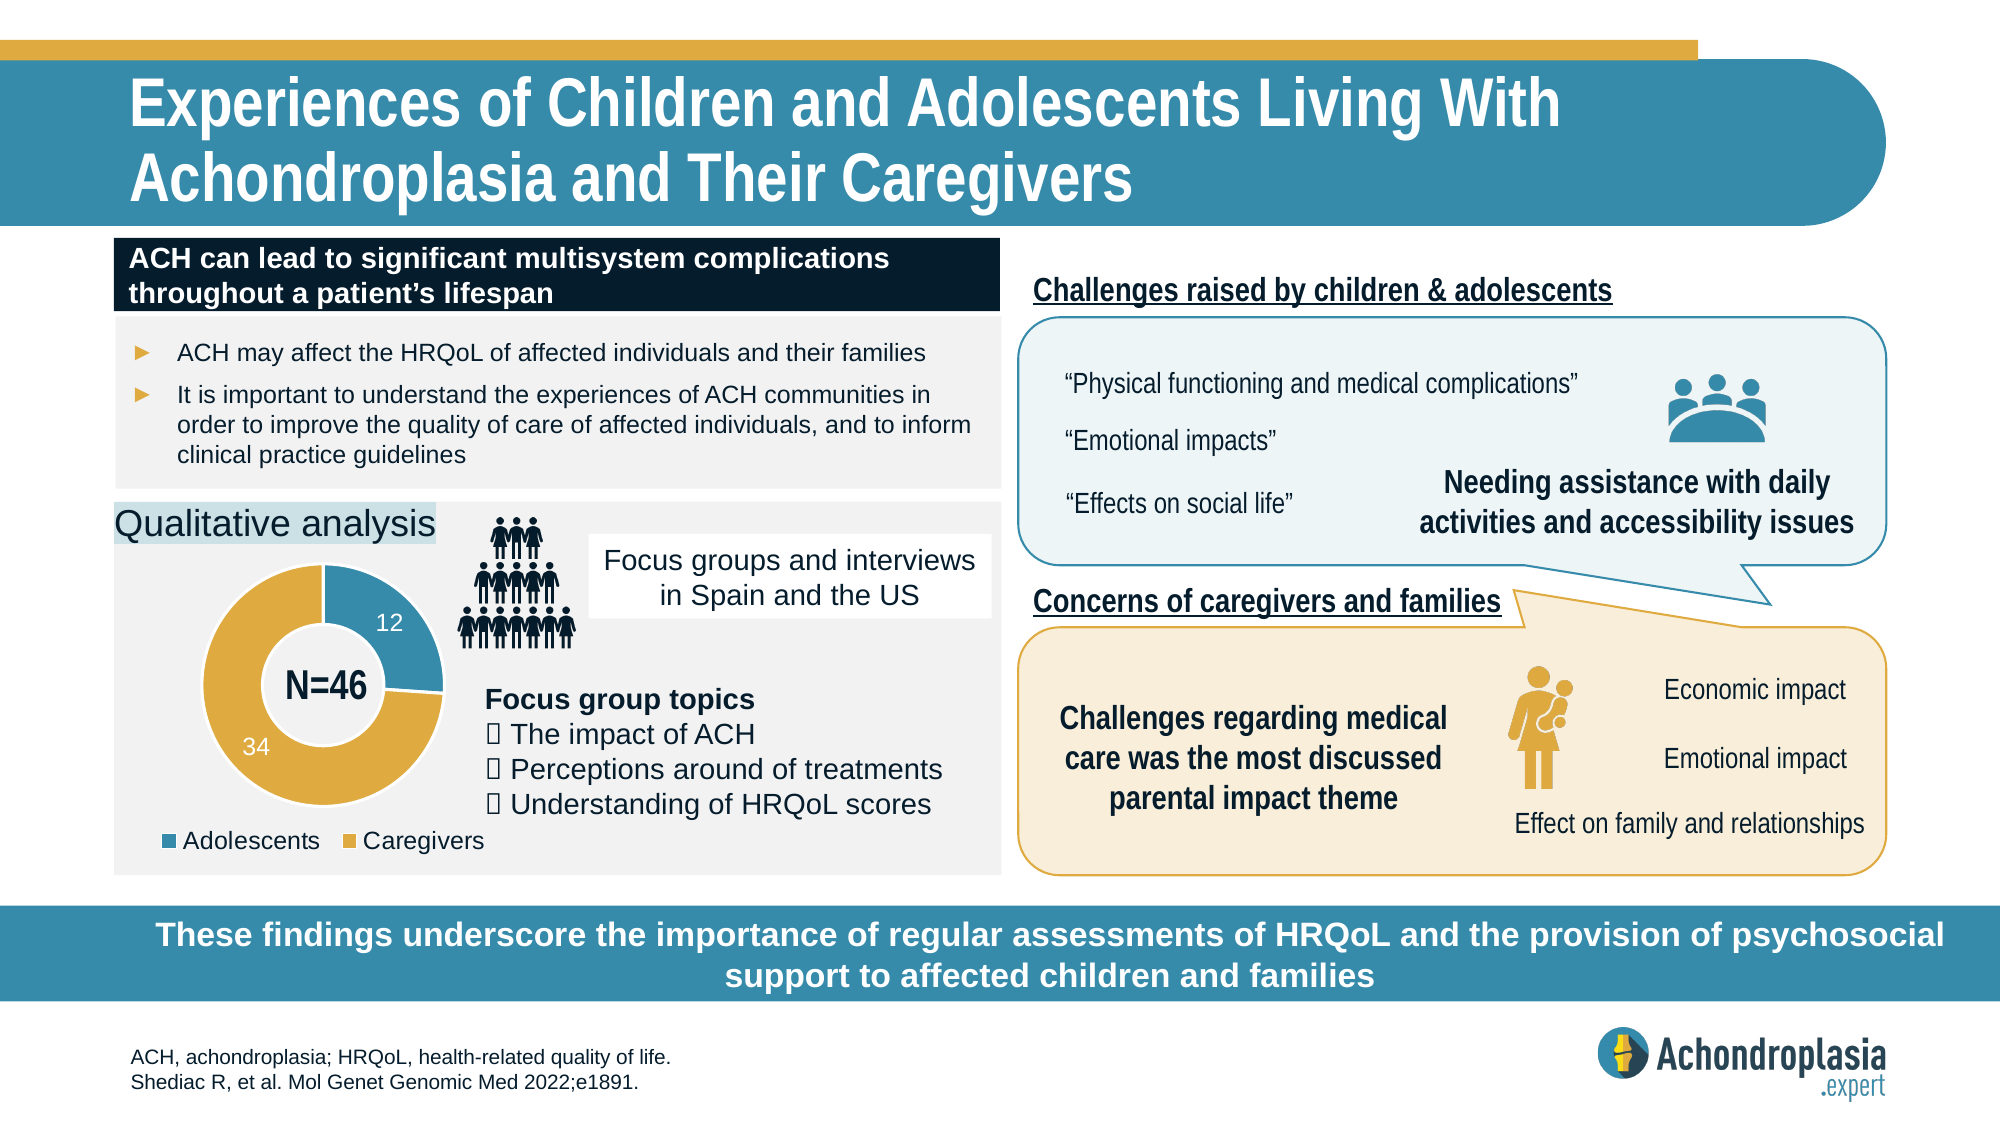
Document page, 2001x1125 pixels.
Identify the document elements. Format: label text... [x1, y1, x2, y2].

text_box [1497, 663, 1883, 848]
chart [76, 516, 743, 878]
text_box Challenges raised by children & adolescents [1018, 260, 1632, 316]
text_box [488, 501, 1002, 876]
title Experiences of Children and Adolescents Living With Achondroplasia and Their Caregivers [114, 59, 1886, 225]
text_box Focus groups and interviews in Spain and the US [743, 533, 992, 619]
footer ACH, achondroplasia; HRQoL, health-related quality of life. Shediac R, et al. Mol Genet Genomic Med 2022;e1891. [115, 1005, 1598, 1102]
text_box Qualitative analysis [99, 491, 488, 516]
picture [1475, 662, 1606, 793]
text_box Needing assistance with daily activities and accessibility issues [1390, 453, 1885, 548]
text_box Focus group topics  The impact of ACH  Perceptions around of treatments  Understanding of HRQoL scores [743, 672, 996, 828]
picture [1598, 1027, 1886, 1102]
text_box ACH may affect the HRQoL of affected individuals and their families It is important to understand the experiences of ACH communities in order to improve the quality of care of affected individuals, and to inform clinical practice guidelines [114, 315, 1002, 490]
text_box ACH can lead to significant multisystem complications throughout a patient’s lifespan [113, 237, 1001, 312]
text_box [1017, 589, 1888, 877]
text_box Challenges regarding medical care was the most discussed parental impact theme [1032, 688, 1476, 824]
list These findings underscore the importance of regular assessments of HRQoL and the provision of psychosocial support to affected children and families [0, 905, 2000, 1002]
picture [443, 511, 587, 654]
text_box Concerns of caregivers and families [1018, 572, 1518, 627]
text_box [1017, 316, 1888, 607]
picture [1659, 350, 1775, 466]
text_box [1046, 356, 1597, 528]
